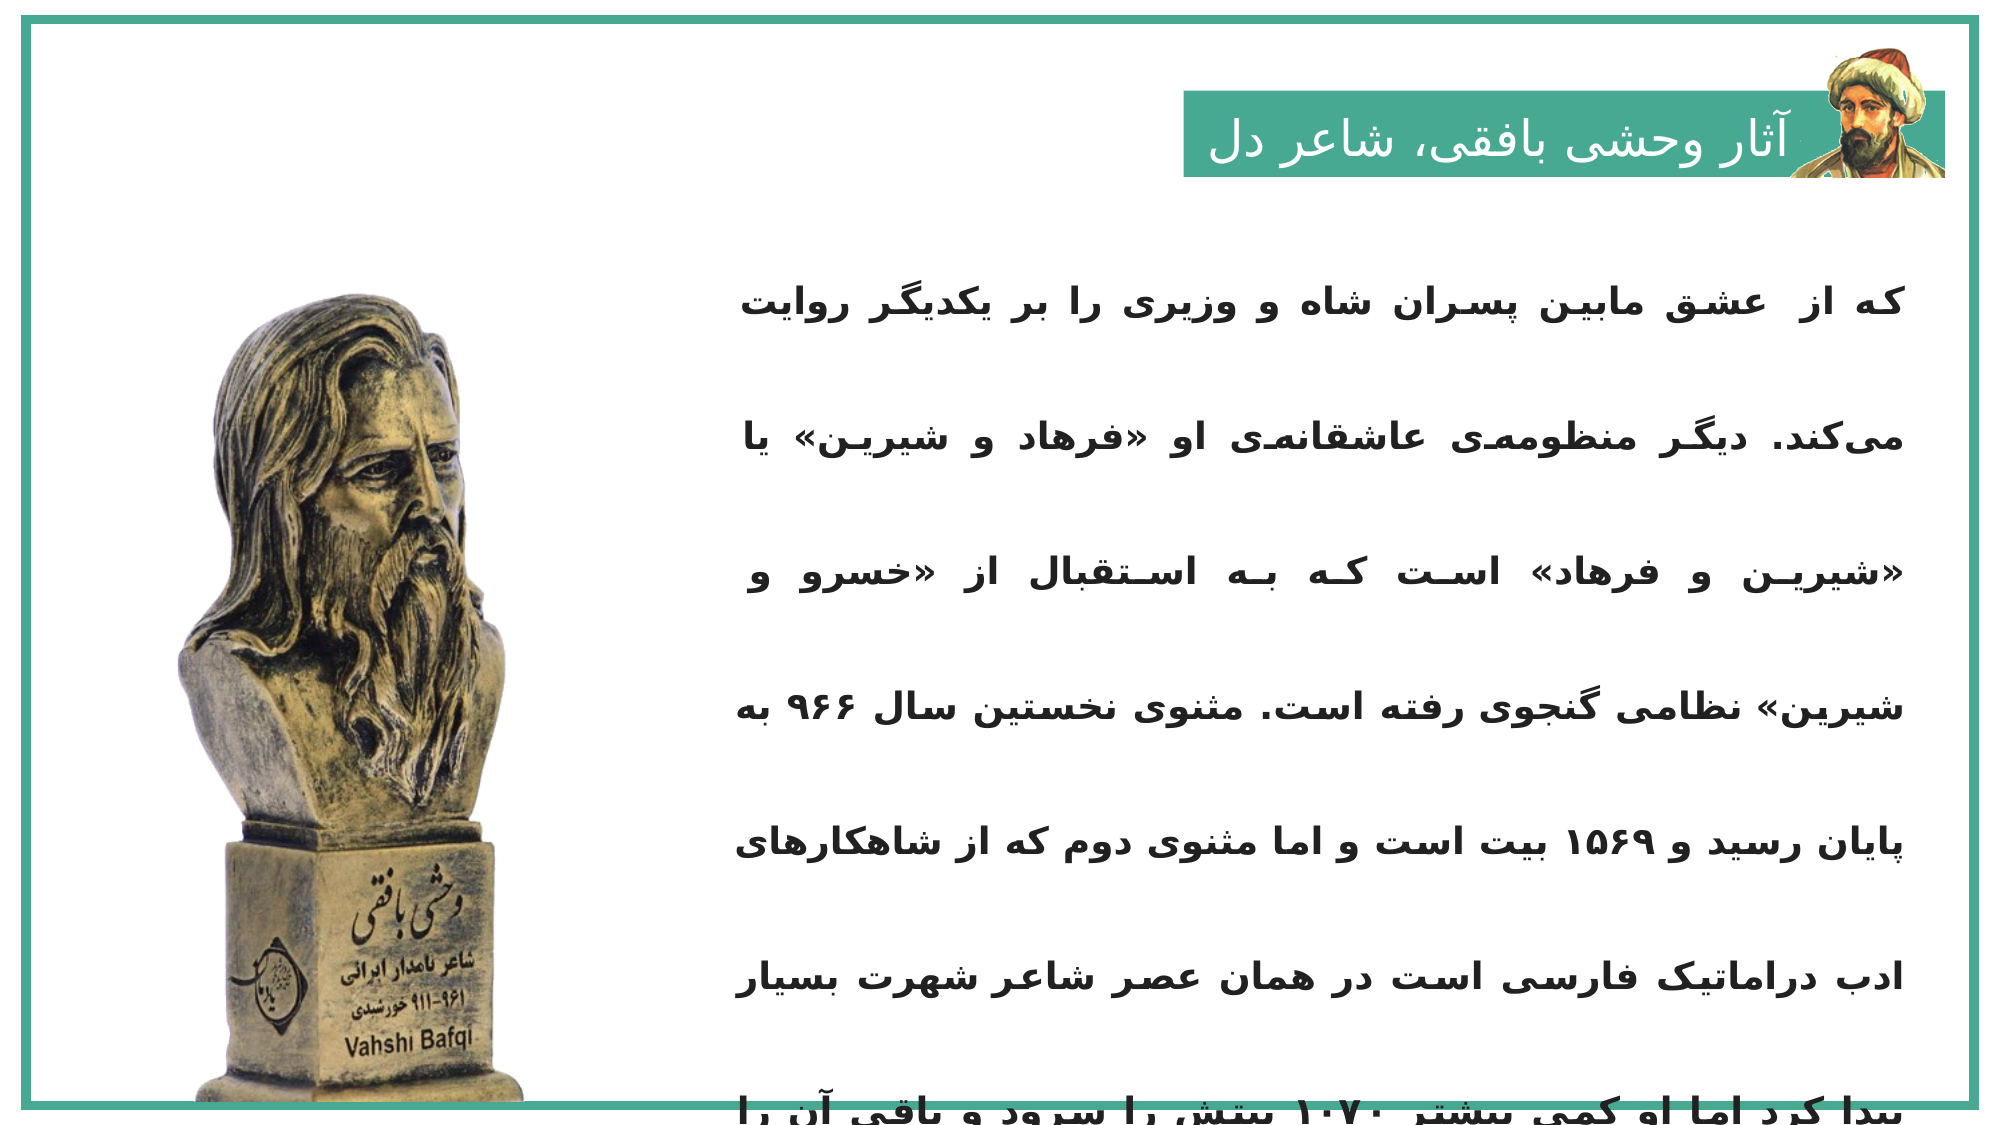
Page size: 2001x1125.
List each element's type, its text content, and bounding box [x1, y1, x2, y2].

picture [1784, 7, 1945, 178]
text_box آثار وحشی بافقی، شاعر دل سوخته [1169, 98, 1828, 234]
text_box که از عشق مابین پسران شاه و وزیری را بر یکدیگر روایت می‌کند. دیگر منظومه‌ی عاشقانه‌ی او «فرهاد و شیرین» یا «شیرین و فرهاد» است که به استقبال از «خسرو و شیرین» نظامی گنجوی رفته است. مثنوی نخستین سال ۹۶۶ به پایان رسید و ۱۵۶۹ بیت است و اما مثنوی دوم که از شاهکارهای ادب دراماتیک فارسی است در همان عصر شاعر شهرت بسیار پیدا کرد اما او کمی بیشتر ۱۰۷۰ بیتش را سرود و باقی آن را وصال شیرازی، شاعر نام‌دار سده سیزدهم هجری سروده و با افزودن ۱۲۵۱ بیت آن را به پایان رسانید. [718, 179, 1920, 1125]
picture [172, 241, 587, 1102]
